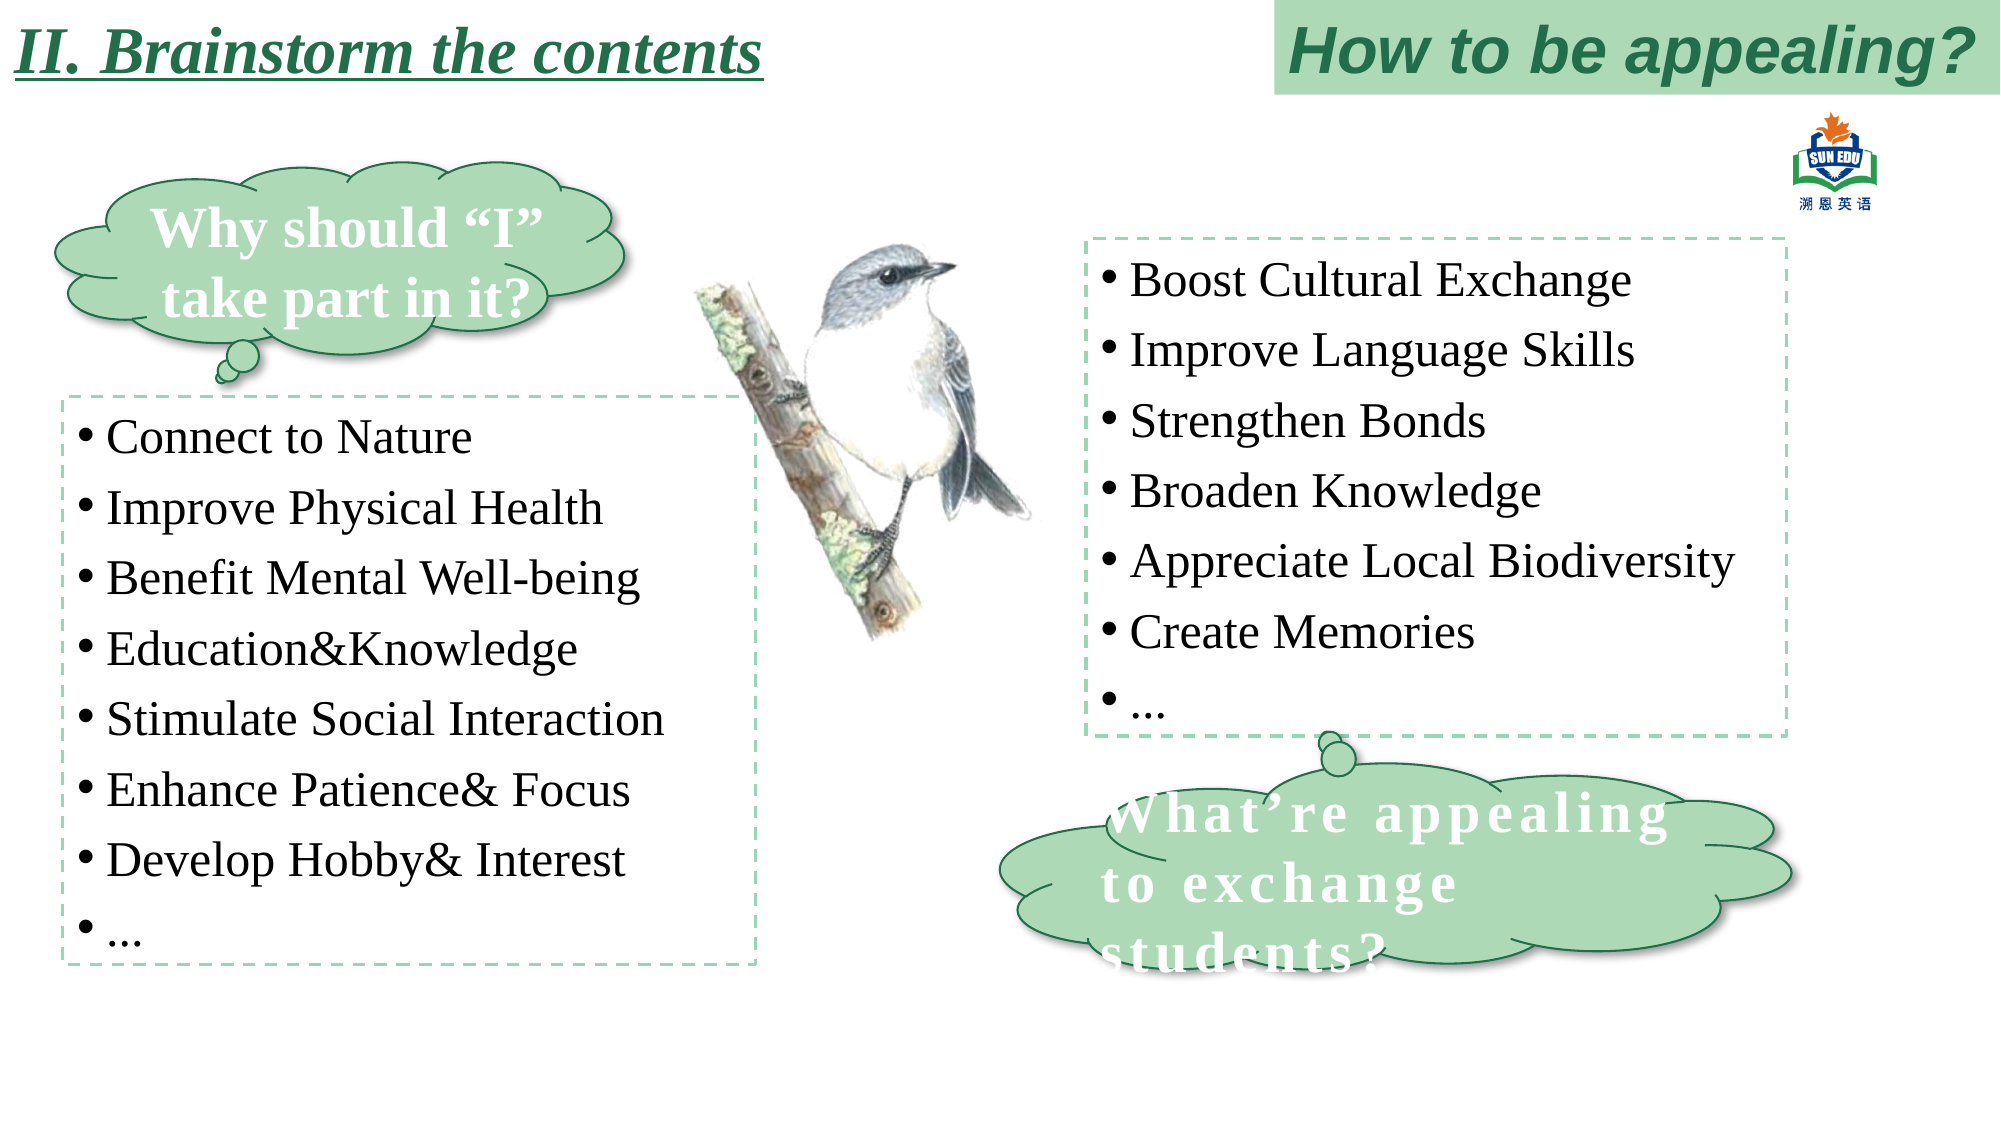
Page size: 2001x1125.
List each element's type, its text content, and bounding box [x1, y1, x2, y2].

picture [674, 185, 1077, 682]
text_box [1109, 730, 1766, 815]
text_box [1771, 820, 1775, 838]
text_box II. Brainstorm the contents [0, 0, 1000, 95]
text_box [1771, 852, 1793, 893]
text_box How to be appealing? [1274, 0, 2000, 95]
title What’re appealing to exchange students? [1086, 815, 1771, 944]
text_box [998, 826, 1670, 971]
text_box Connect to Nature Improve Physical Health Benefit Mental Well-being Education&Knowledge Stimulate Social Interaction Enhance Patience& Focus Develop Hobby& Interest ... [62, 396, 756, 965]
picture [1785, 109, 1886, 216]
text_box Boost Cultural Exchange Improve Language Skills Strengthen Bonds Broaden Knowledge Appreciate Local Biodiversity Create Memories ... [1085, 238, 1787, 736]
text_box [55, 161, 625, 354]
